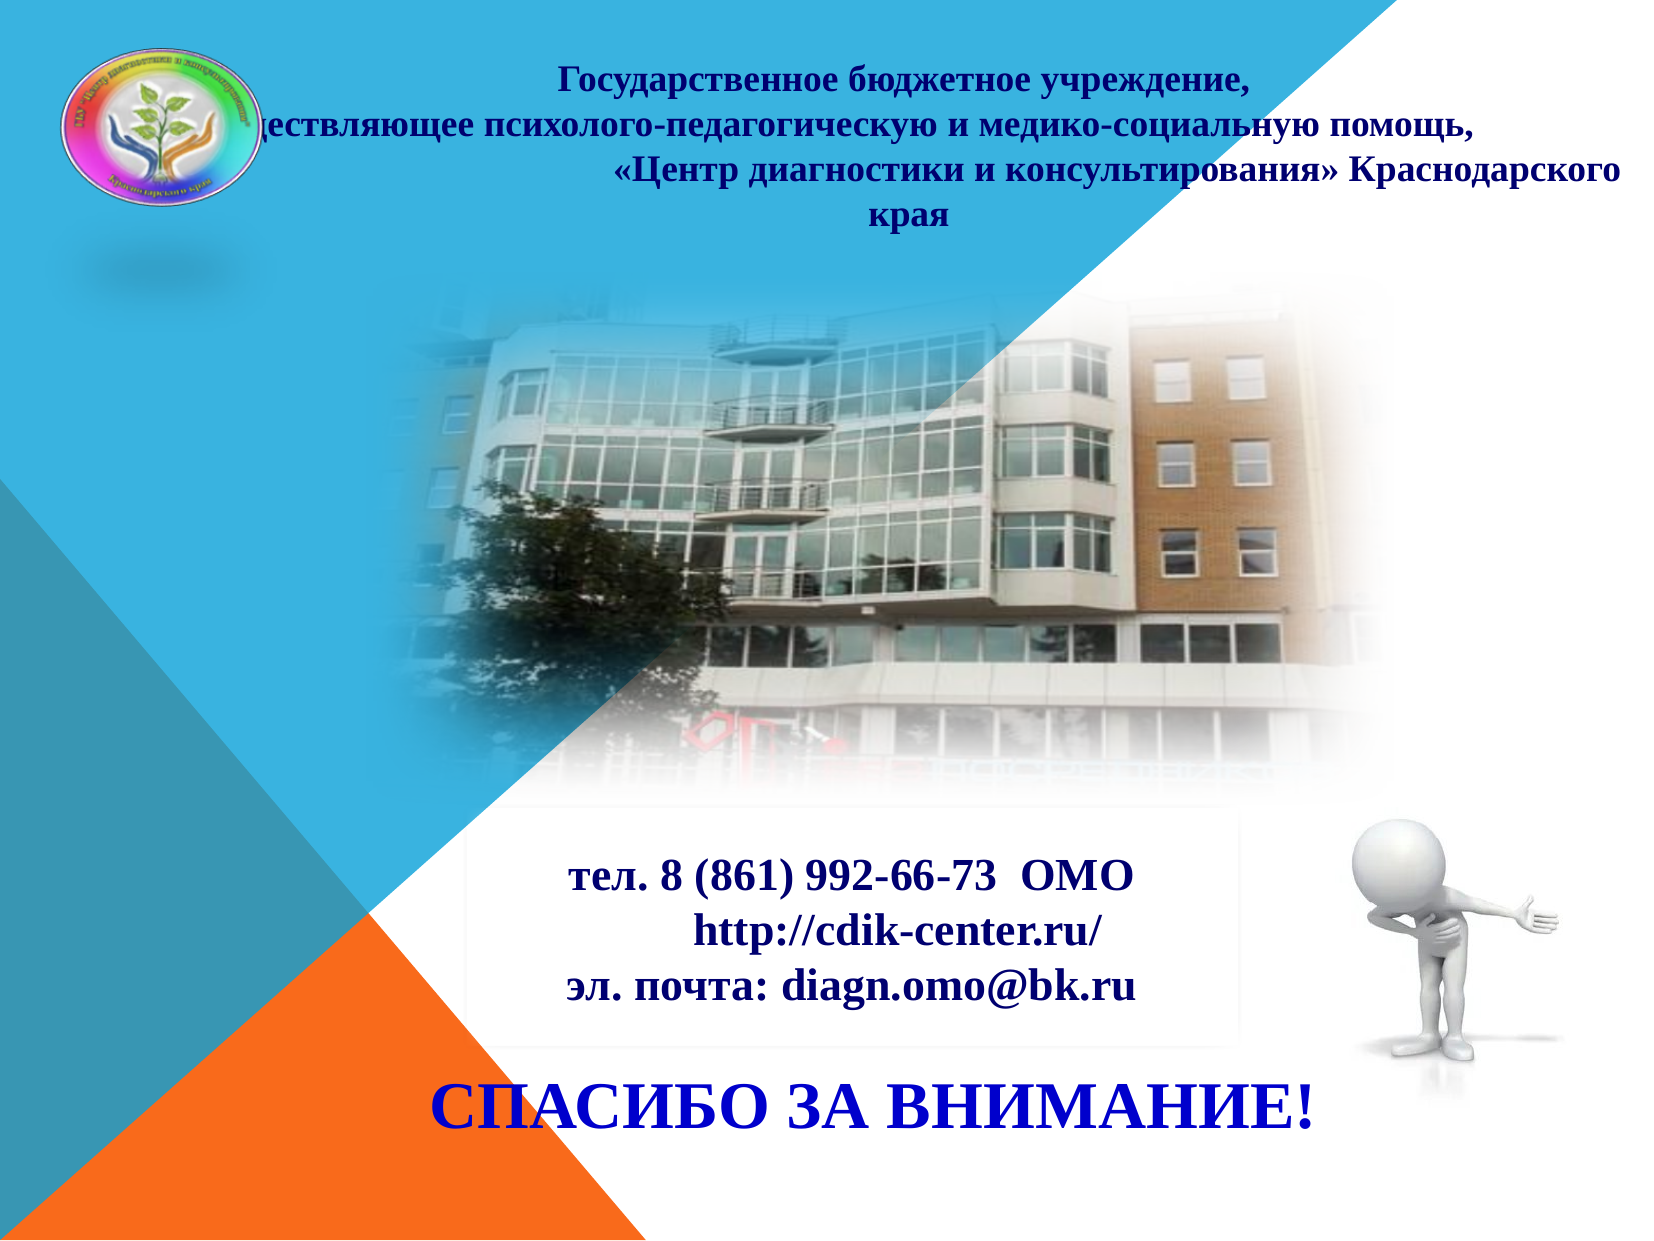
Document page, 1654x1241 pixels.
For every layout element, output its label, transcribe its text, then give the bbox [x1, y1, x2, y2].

text_box Государственное бюджетное учреждение, осуществляющее психолого-педагогическую и медико-социальную помощь, «Центр диагностики и консультирования» Краснодарского края [314, 46, 1654, 241]
picture [364, 269, 1579, 1108]
text_box тел. 8 (861) 992-66-73 ОМО http://cdik-center.ru/ эл. почта: diagn.omo@bk.ru [497, 838, 1208, 1016]
picture [13, 46, 311, 354]
list СПАСИБО ЗА ВНИМАНИЕ! [249, 1053, 1454, 1125]
